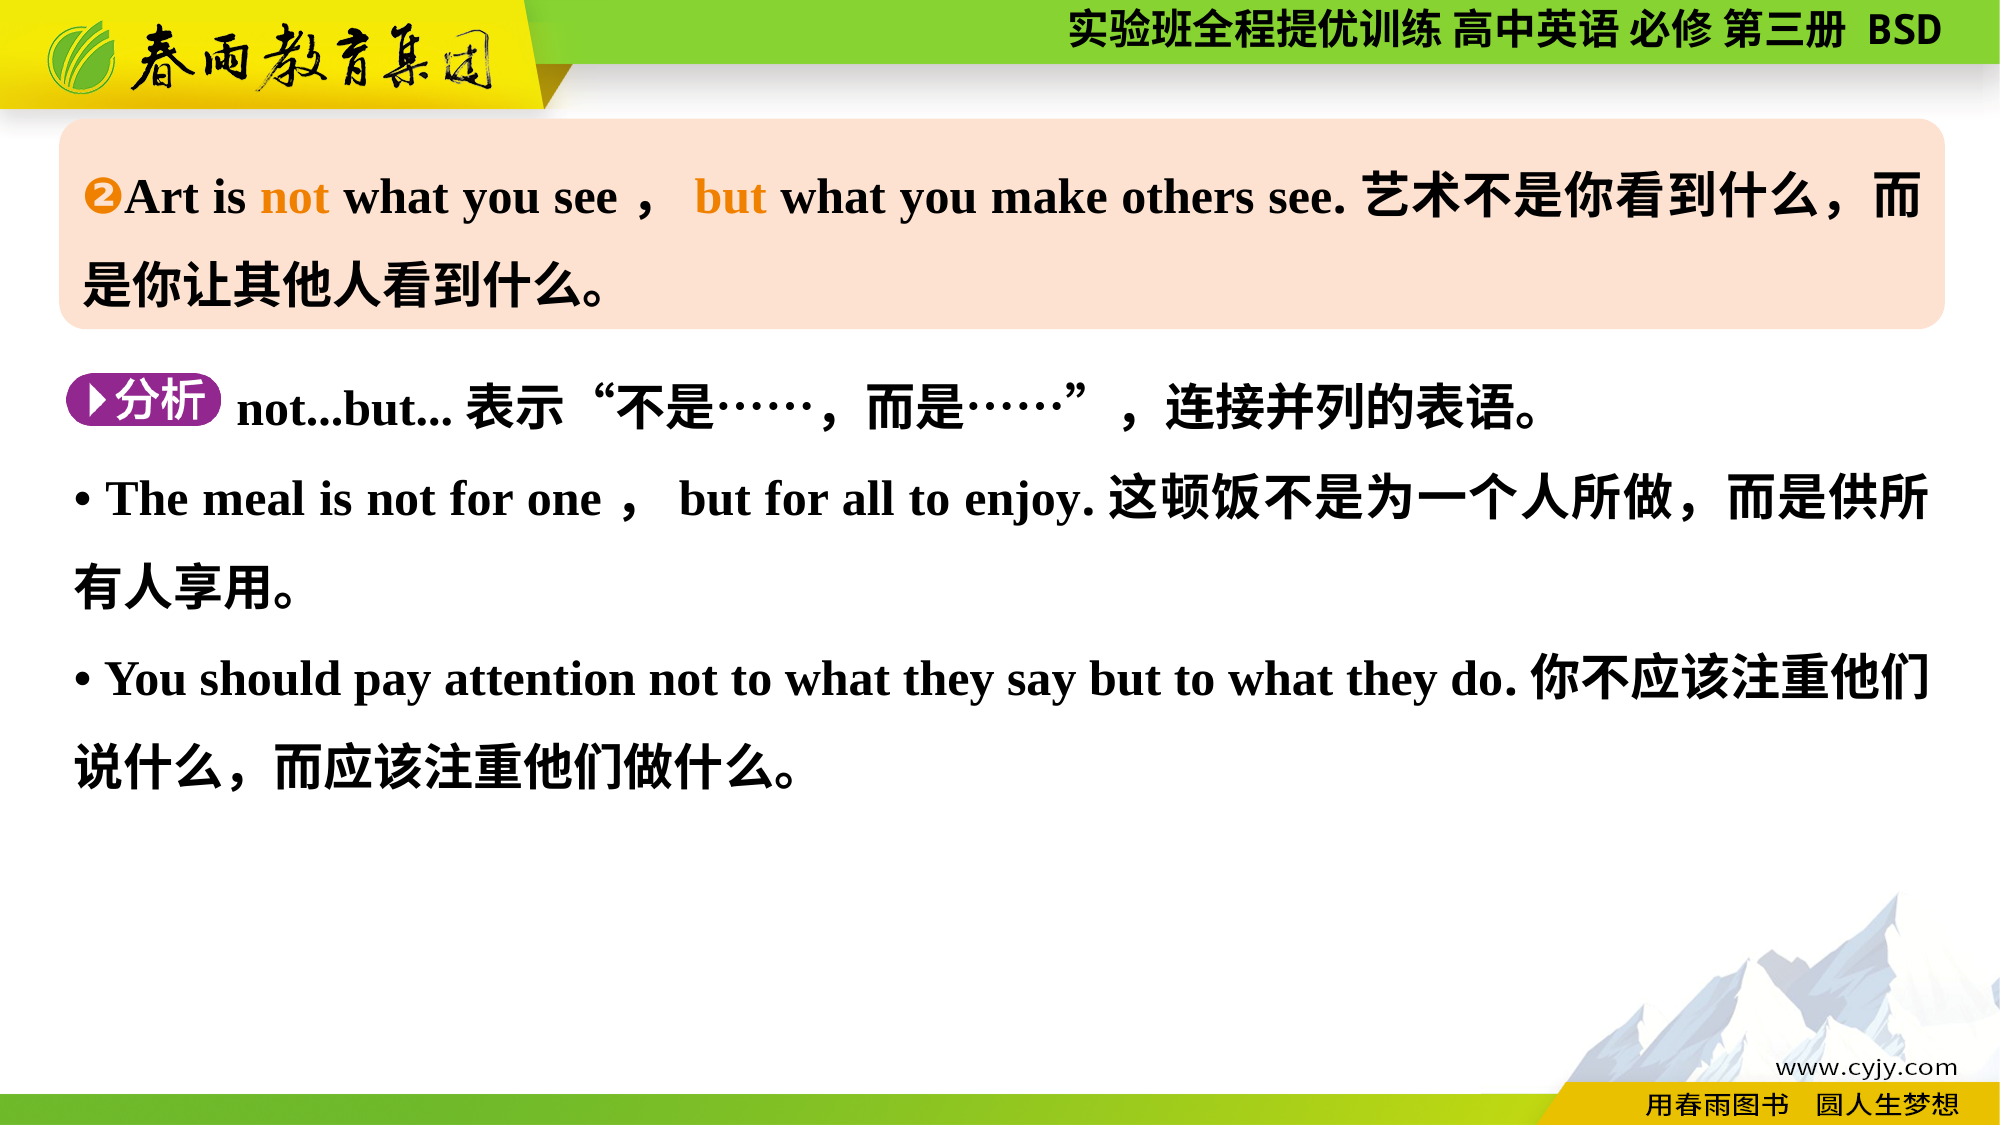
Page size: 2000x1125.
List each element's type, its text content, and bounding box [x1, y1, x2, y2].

picture [0, 0, 2000, 1125]
text_box not...but...表示“不是……，而是……”，连接并列的表语。 • The meal is not for one，but for all to enjoy.这顿饭不是为一个人所做，而是供所有人享用。 • You should pay attention not to what they say but to what they do.你不应该注重他们说什么，而应该注重他们做什么。 [59, 338, 1945, 803]
text_box ❷Art is not what you see，but what you make others see.艺术不是你看到什么，而是你让其他人看到什么。 [59, 118, 1945, 330]
